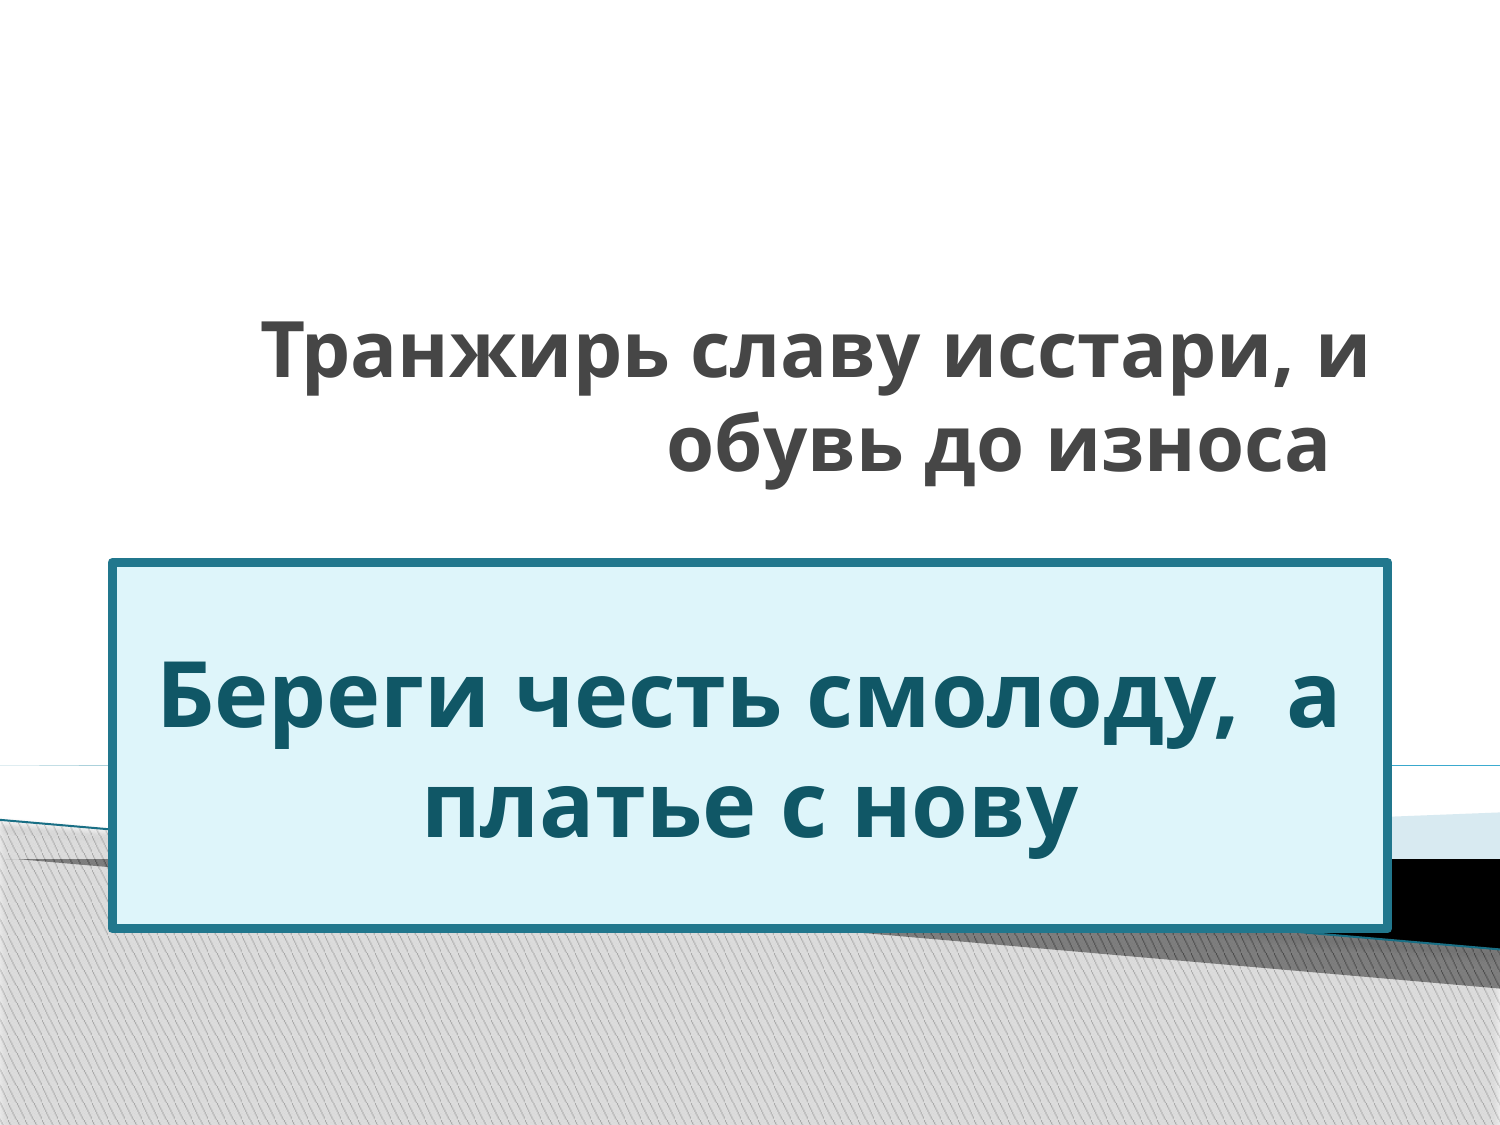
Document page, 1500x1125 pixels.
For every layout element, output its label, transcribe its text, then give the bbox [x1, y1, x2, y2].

title Транжирь славу исстари, и обувь до износа [112, 287, 1388, 558]
text_box Береги честь смолоду, а платье с нову [108, 558, 1392, 933]
picture [863, 933, 1500, 989]
picture [5, 859, 108, 868]
